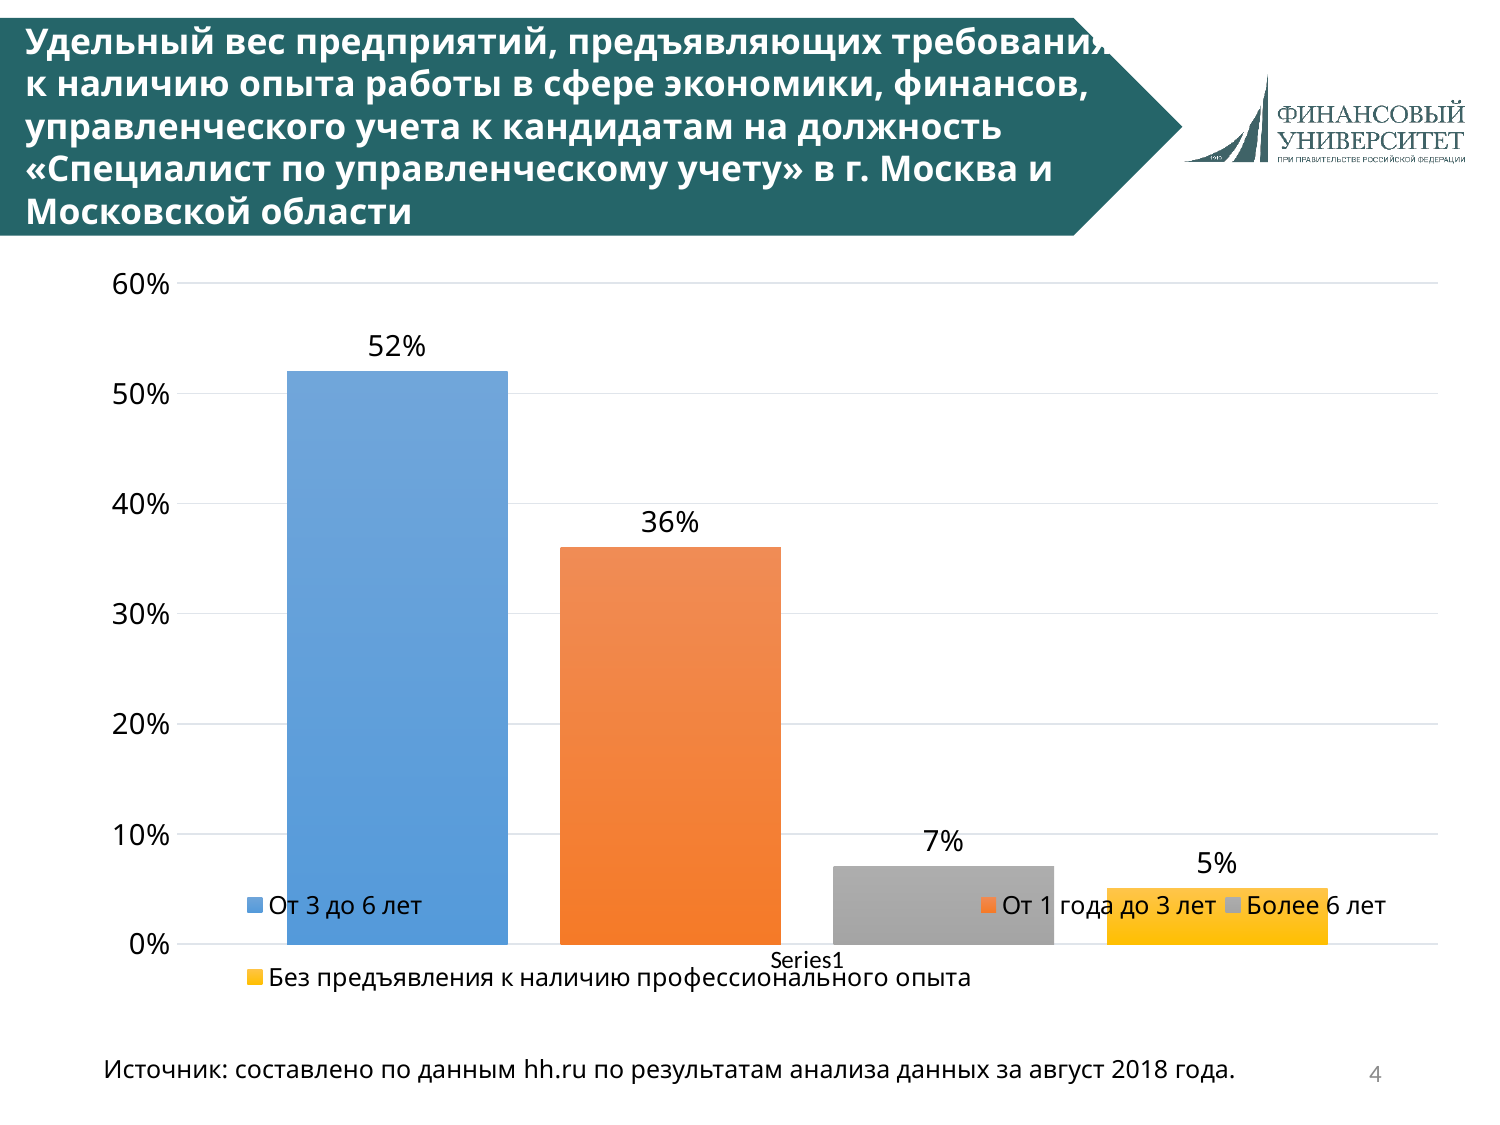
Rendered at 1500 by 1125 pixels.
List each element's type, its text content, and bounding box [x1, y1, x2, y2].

text_box Удельный вес предприятий, предъявляющих требования к наличию опыта работы в сфере экономики, финансов, управленческого учета к кандидатам на должность «Специалист по управленческому учету» в г. Москва и Московской области [10, 11, 1131, 239]
text_box [1131, 73, 1182, 180]
text_box Источник: составлено по данным hh.ru по результатам анализа данных за август 2018 года. [0, 1046, 1364, 1091]
text_box [0, 16, 10, 237]
slide_number 4 [1059, 1049, 1397, 1103]
chart [84, 246, 1466, 1049]
picture [1182, 70, 1466, 171]
